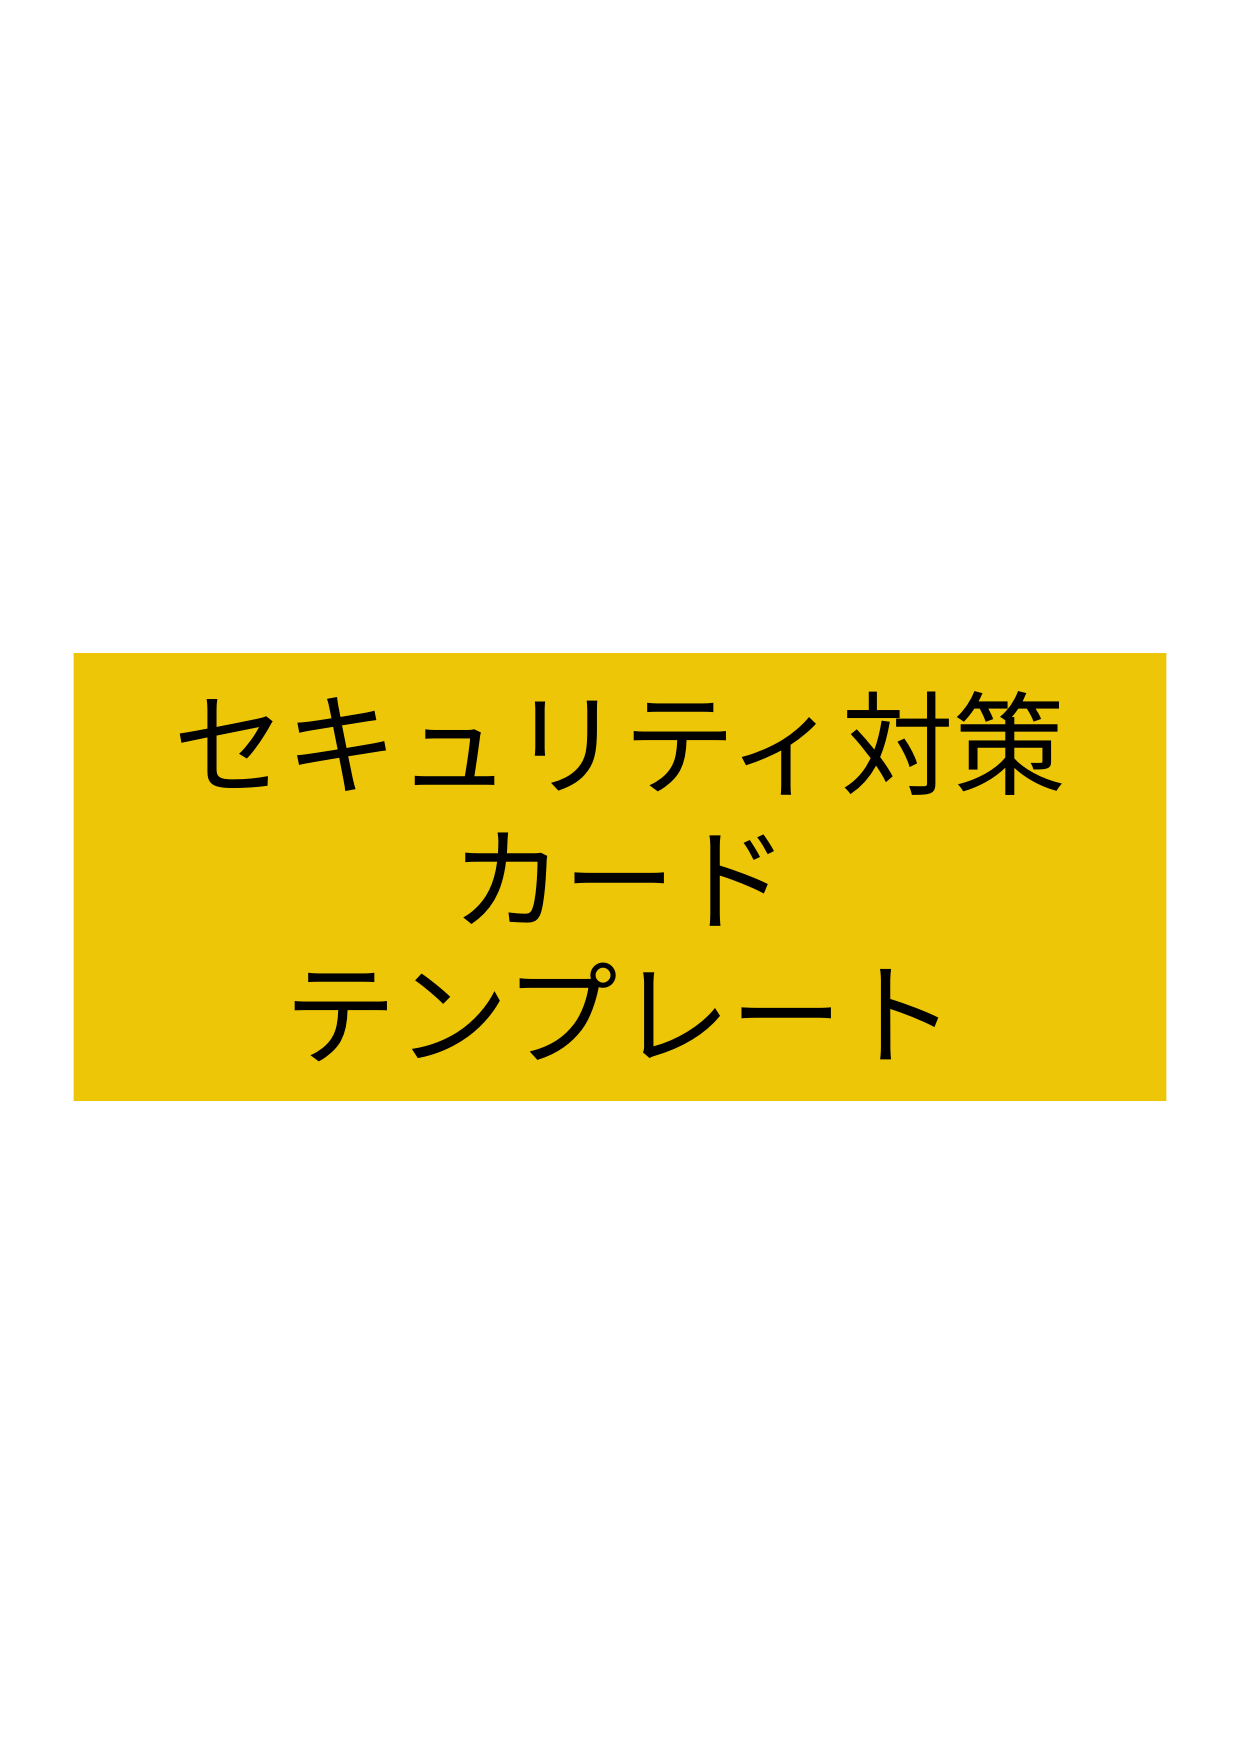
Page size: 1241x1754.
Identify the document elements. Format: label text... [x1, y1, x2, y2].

text_box セキュリティ対策カード テンプレート [73, 652, 1167, 1102]
